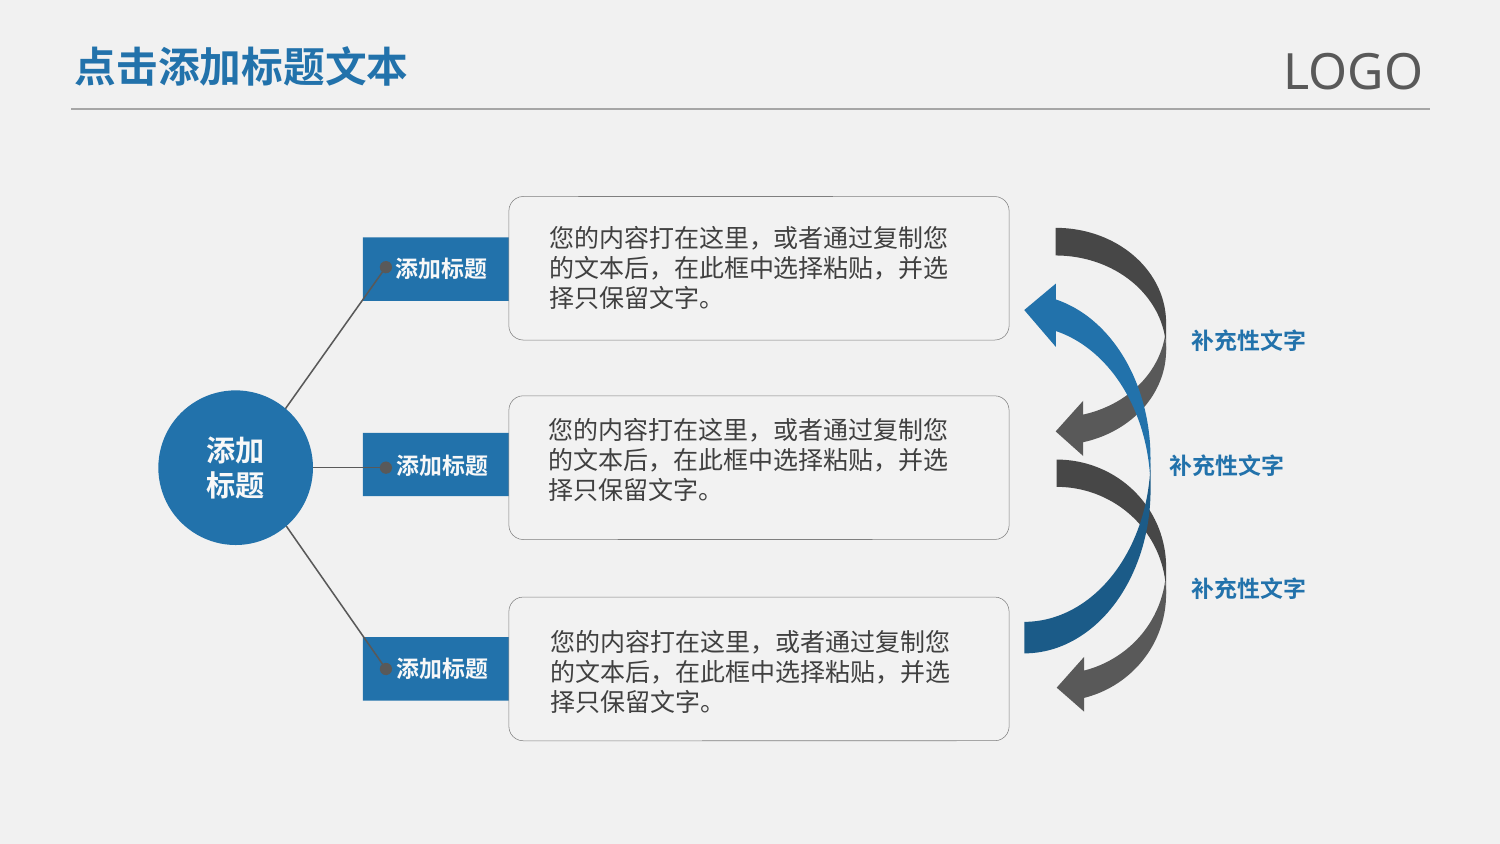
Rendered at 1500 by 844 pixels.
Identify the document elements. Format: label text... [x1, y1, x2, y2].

text_box [1024, 283, 1151, 654]
text_box 添加标题 [386, 445, 508, 487]
text_box [508, 196, 1010, 341]
text_box [362, 237, 508, 298]
text_box 补充性文字 [1181, 569, 1317, 608]
text_box [508, 395, 1010, 540]
text_box [1056, 511, 1167, 712]
text_box 添加标题 [385, 247, 508, 289]
text_box [508, 597, 1010, 741]
text_box 补充性文字 [1158, 446, 1295, 485]
text_box [362, 432, 508, 467]
text_box [364, 273, 508, 301]
text_box 您的内容打在这里，或者通过复制您的文本后，在此框中选择粘贴，并选择只保留文字。 [538, 228, 975, 306]
text_box 添加 标题 [158, 390, 313, 546]
text_box [362, 638, 508, 701]
text_box [1055, 227, 1167, 407]
text_box [286, 526, 393, 676]
text_box 添加标题 [386, 647, 508, 689]
text_box 补充性文字 [1181, 321, 1317, 359]
text_box 您的内容打在这里，或者通过复制您的文本后，在此框中选择粘贴，并选择只保留文字。 [538, 421, 975, 499]
text_box [1055, 395, 1136, 457]
text_box LOGO [1268, 31, 1439, 107]
text_box [362, 474, 508, 497]
text_box [366, 637, 508, 663]
text_box 点击添加标题文本 [59, 33, 424, 99]
text_box 您的内容打在这里，或者通过复制您的文本后，在此框中选择粘贴，并选择只保留文字。 [540, 633, 977, 711]
text_box [285, 261, 393, 408]
